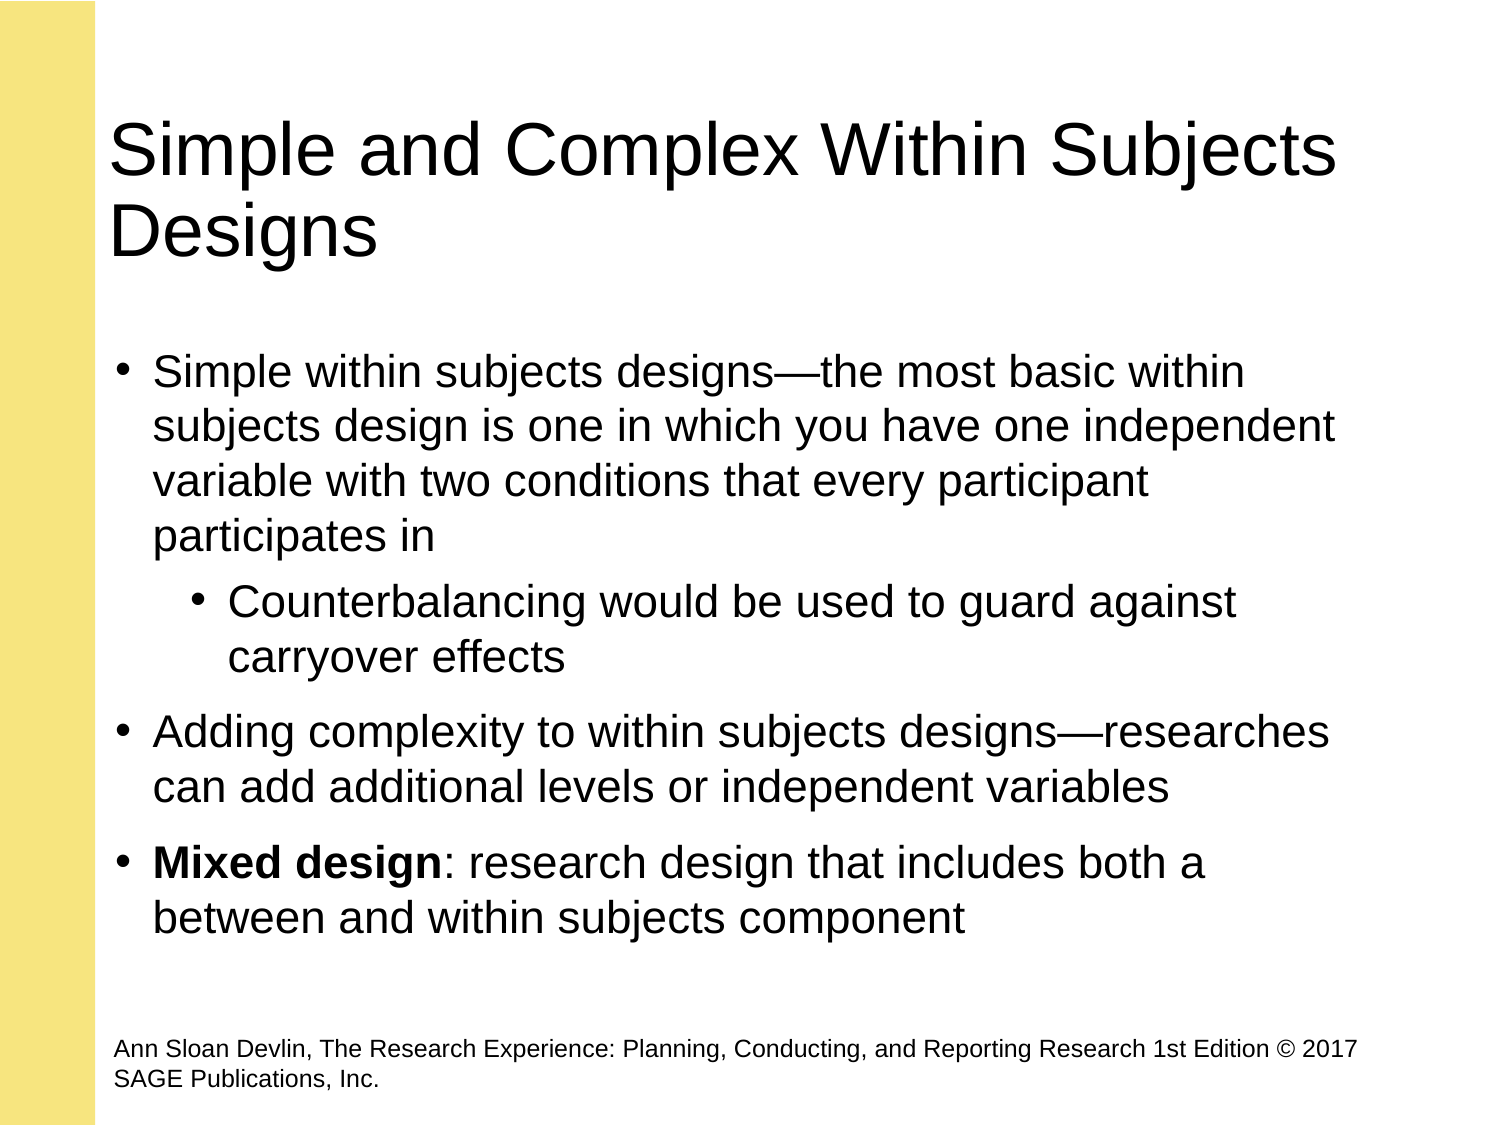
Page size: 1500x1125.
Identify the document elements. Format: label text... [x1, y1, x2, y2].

picture [0, 1, 96, 1125]
title Simple and Complex Within Subjects Designs [93, 97, 1387, 288]
list Simple within subjects designs—the most basic within subjects design is one in which you have one independent variable with two conditions that every participant participates in Counterbalancing would be used to guard against carryover effects Adding complexity to within subjects designs—researches can add additional levels or independent variables Mixed design: research design that includes both a between and within subjects component [100, 333, 1394, 969]
